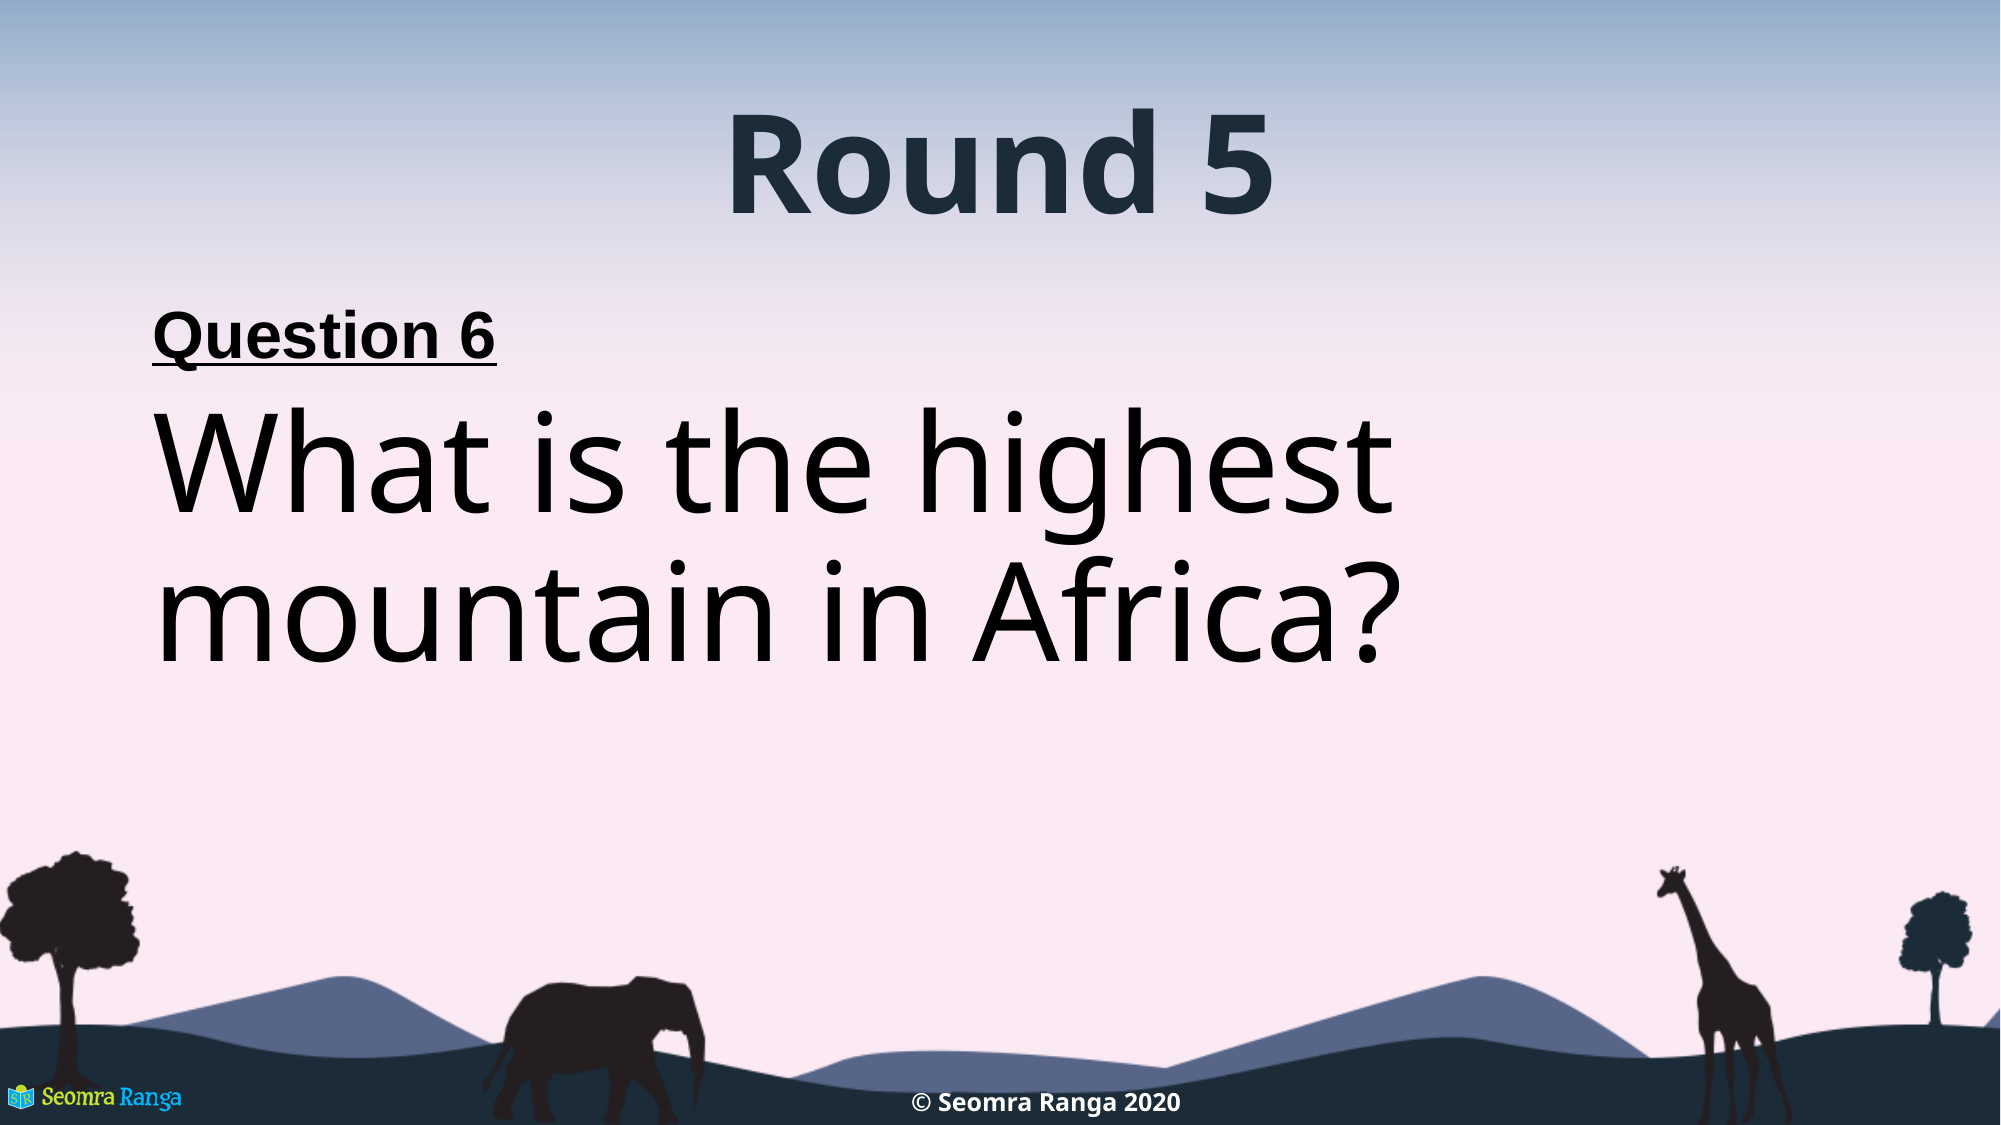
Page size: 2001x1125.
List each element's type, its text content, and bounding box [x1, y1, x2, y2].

list Question 6 What is the highest mountain in Africa? [137, 293, 1863, 1014]
picture [0, 0, 2001, 1125]
title Round 5 [137, 59, 1863, 278]
text_box © Seomra Ranga 2020 www.seomraranga.com [762, 1079, 1330, 1125]
